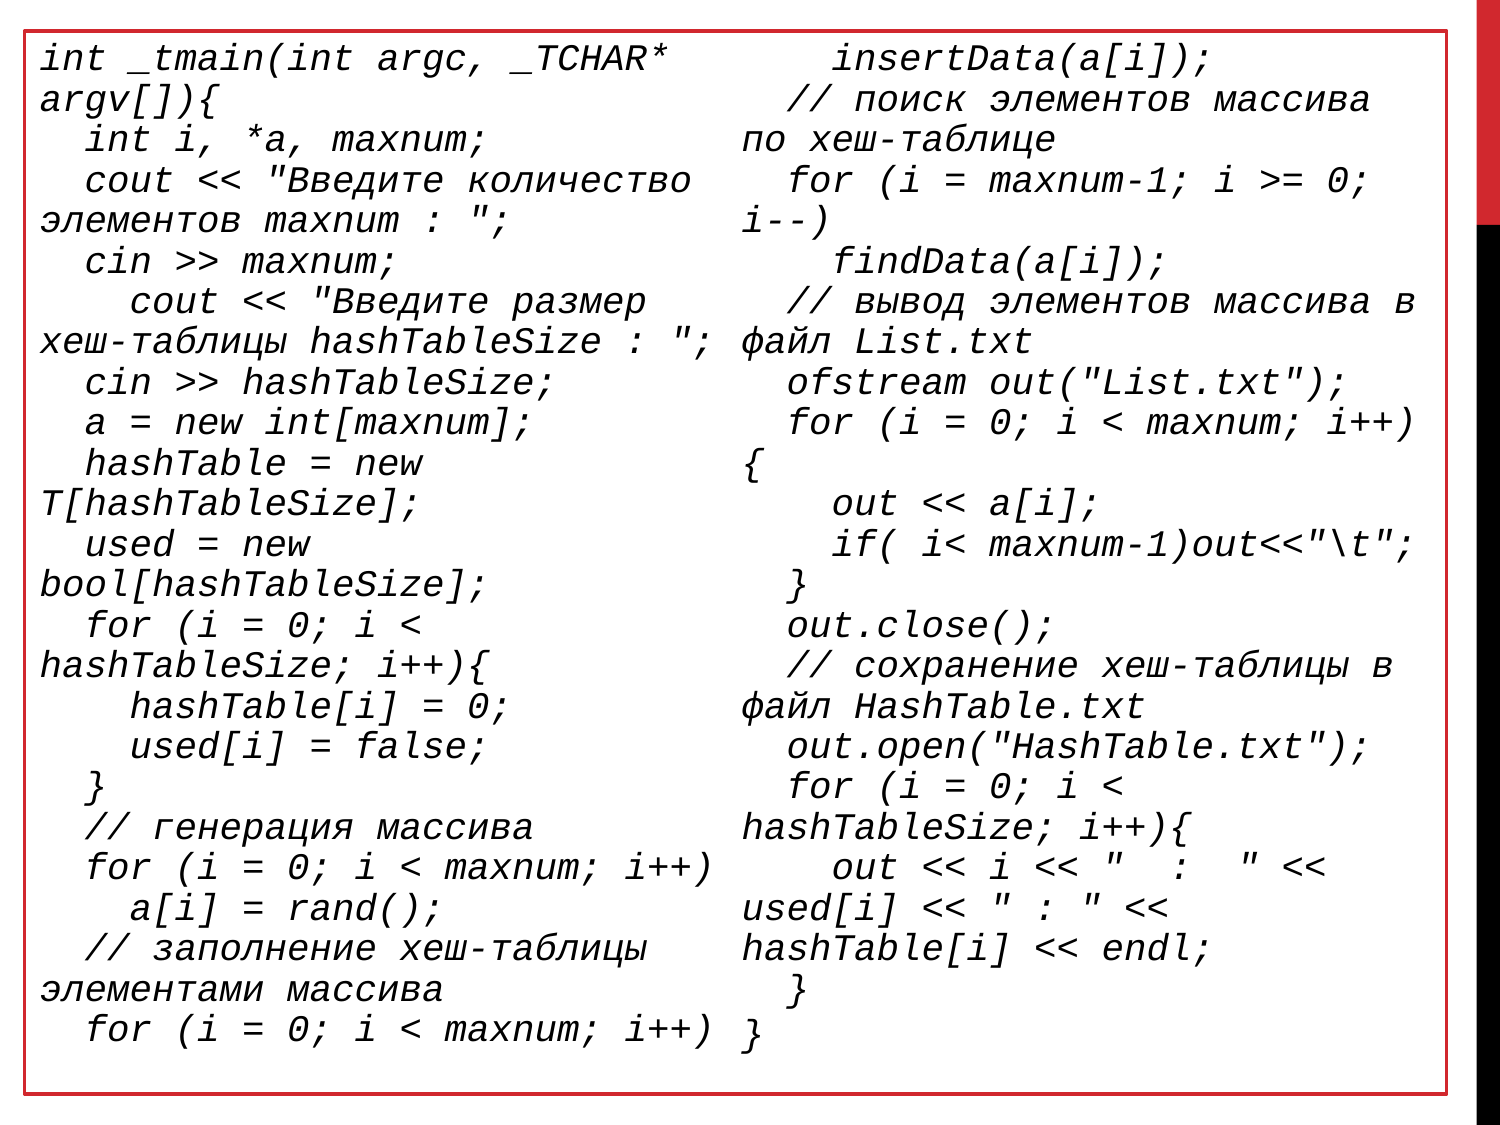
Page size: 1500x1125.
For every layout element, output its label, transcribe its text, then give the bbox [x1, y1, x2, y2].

list int _tmain(int argc, _TCHAR* argv[]){ int i, *a, maxnum; cout << "Введите количество элементов maxnum : "; cin >> maxnum; cout << "Введите размер хеш-таблицы hashTableSize : "; cin >> hashTableSize; a = new int[maxnum]; hashTable = new T[hashTableSize]; used = new bool[hashTableSize]; for (i = 0; i < hashTableSize; i++){ hashTable[i] = 0; used[i] = false; } // генерация массива for (i = 0; i < maxnum; i++) a[i] = rand(); // заполнение хеш-таблицы элементами массива for (i = 0; i < maxnum; i++) insertData(a[i]); // поиск элементов массива по хеш-таблице for (i = maxnum-1; i >= 0; i--) findData(a[i]); // вывод элементов массива в файл List.txt ofstream out("List.txt"); for (i = 0; i < maxnum; i++){ out << a[i]; if( i< maxnum-1)out<<"\t"; } out.close(); // сохранение хеш-таблицы в файл HashTable.txt out.open("HashTable.txt"); for (i = 0; i < hashTableSize; i++){ out << i << " : " << used[i] << " : " << hashTable[i] << endl; } } [24, 30, 1447, 1094]
